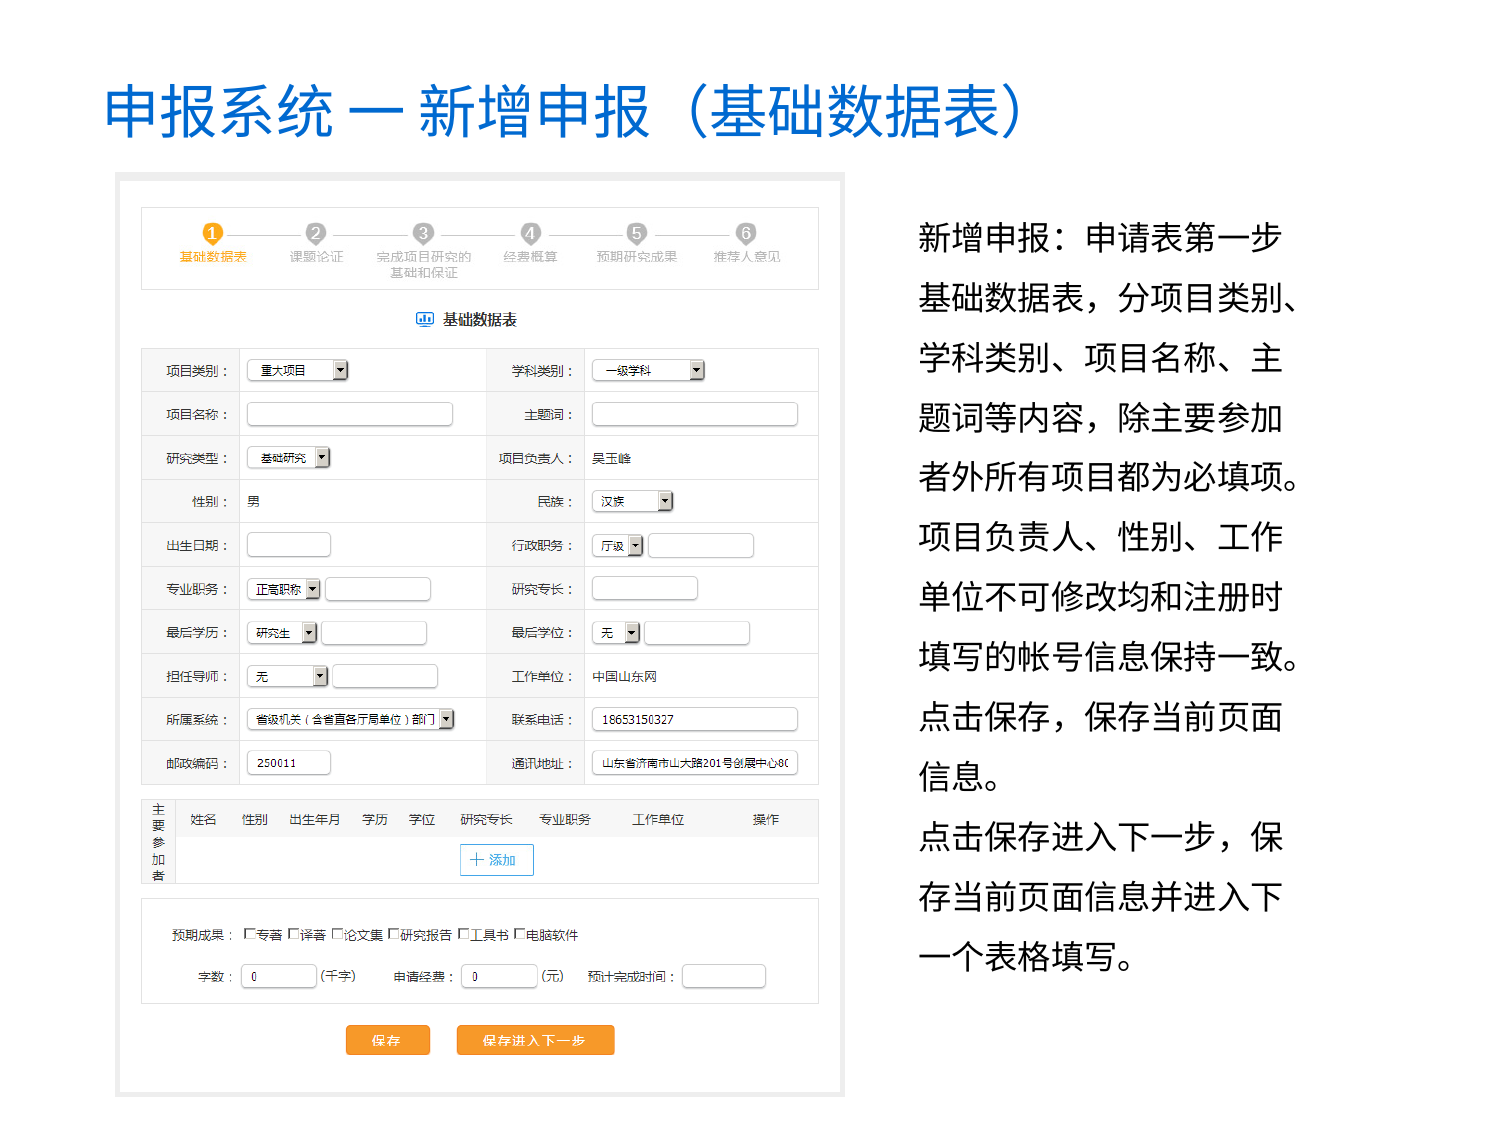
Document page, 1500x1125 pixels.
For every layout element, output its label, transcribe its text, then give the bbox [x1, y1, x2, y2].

text_box 申报系统 一 新增申报（基础数据表） [86, 67, 1075, 153]
picture [114, 172, 845, 1097]
text_box 新增申报：申请表第一步基础数据表，分项目类别、学科类别、项目名称、主题词等内容，除主要参加者外所有项目都为必填项。 项目负责人、性别、工作单位不可修改均和注册时填写的帐号信息保持一致。 点击保存，保存当前页面信息。 点击保存进入下一步，保存当前页面信息并进入下一个表格填写。 [903, 189, 1329, 984]
